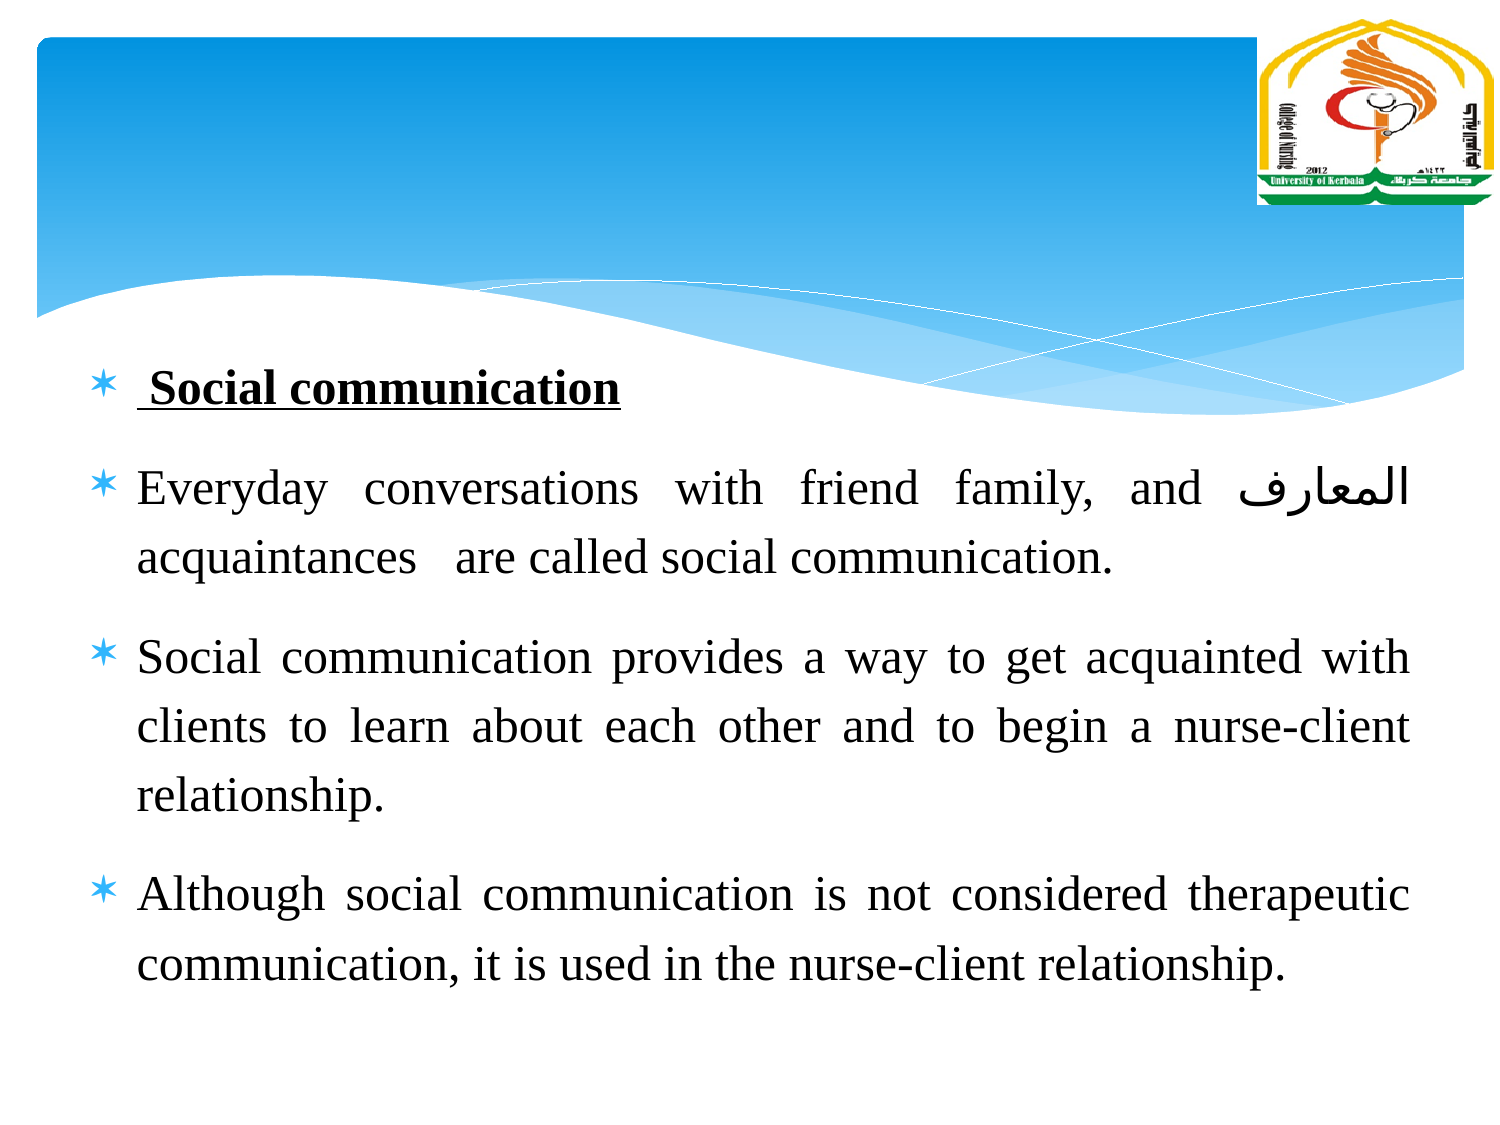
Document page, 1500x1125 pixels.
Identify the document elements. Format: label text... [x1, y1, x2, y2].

list Social communication Everyday conversations with friend family, and المعارف acquaintances are called social communication. Social communication provides a way to get acquainted with clients to learn about each other and to begin a nurse-client relationship. Although social communication is not considered therapeutic communication, it is used in the nurse-client relationship. [76, 338, 1427, 1024]
picture [1257, 18, 1495, 206]
